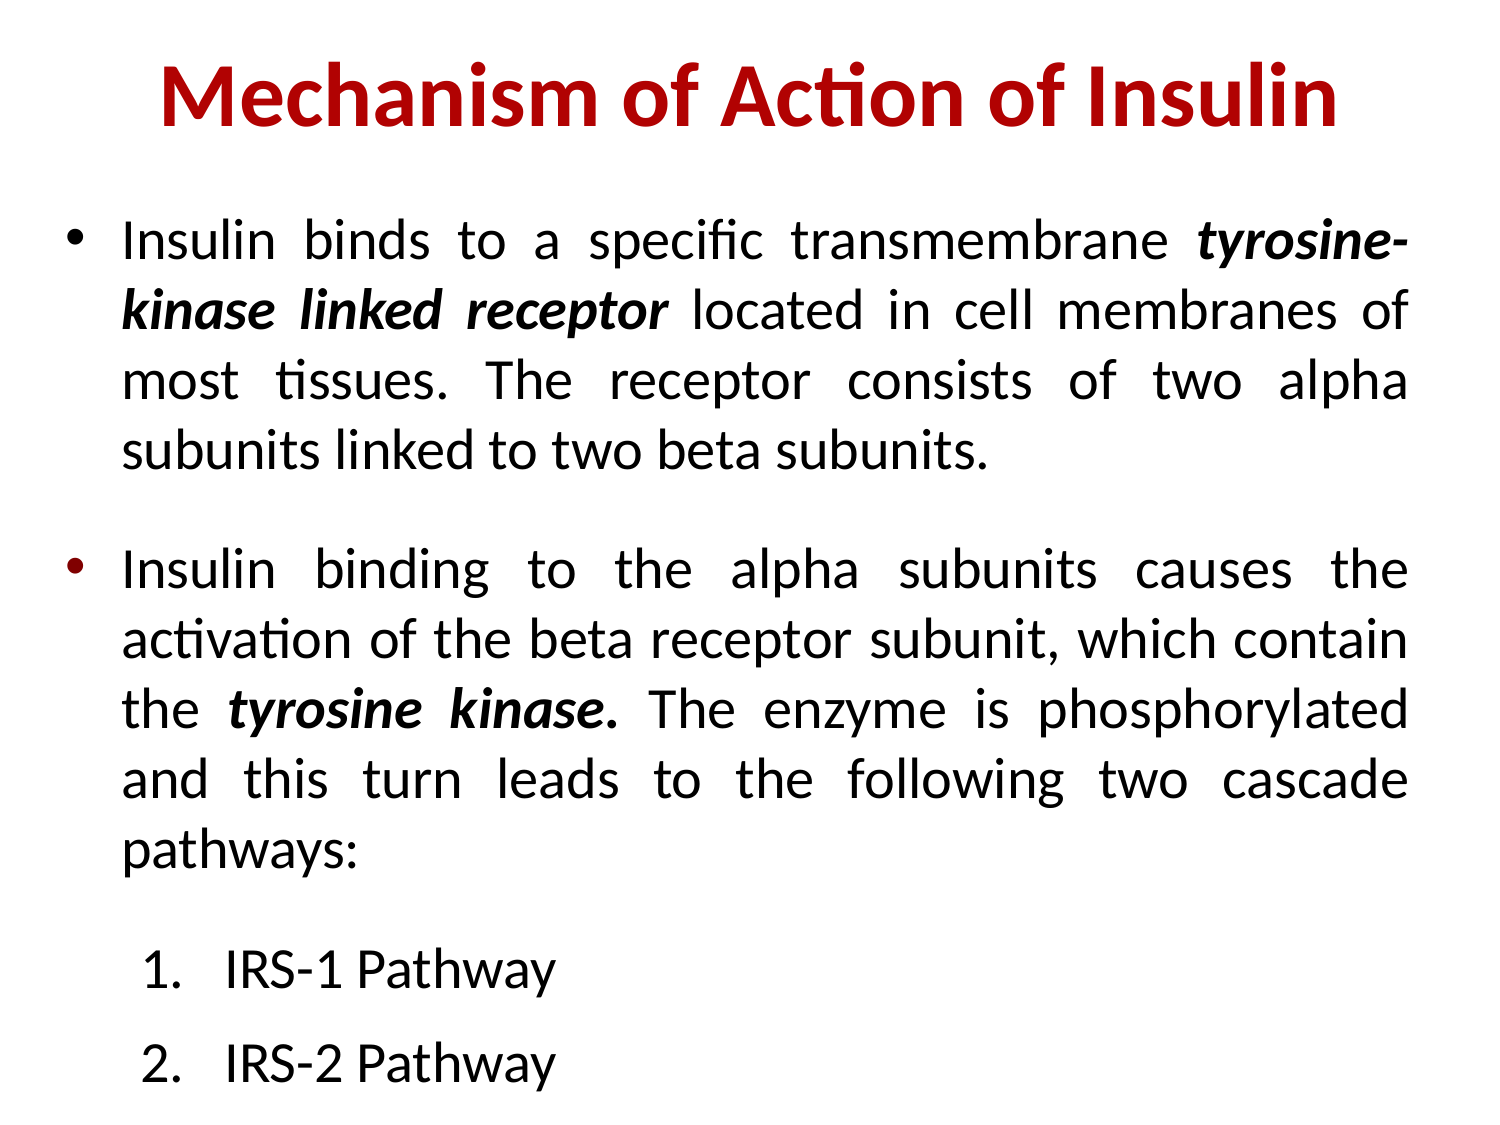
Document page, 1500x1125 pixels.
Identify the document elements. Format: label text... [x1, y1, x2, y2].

title Mechanism of Action of Insulin [75, 21, 1425, 158]
list Insulin binds to a specific transmembrane tyrosine-kinase linked receptor located in cell membranes of most tissues. The receptor consists of two alpha subunits linked to two beta subunits. Insulin binding to the alpha subunits causes the activation of the beta receptor subunit, which contain the tyrosine kinase. The enzyme is phosphorylated and this turn leads to the following two cascade pathways: IRS-1 Pathway IRS-2 Pathway [50, 193, 1425, 1085]
